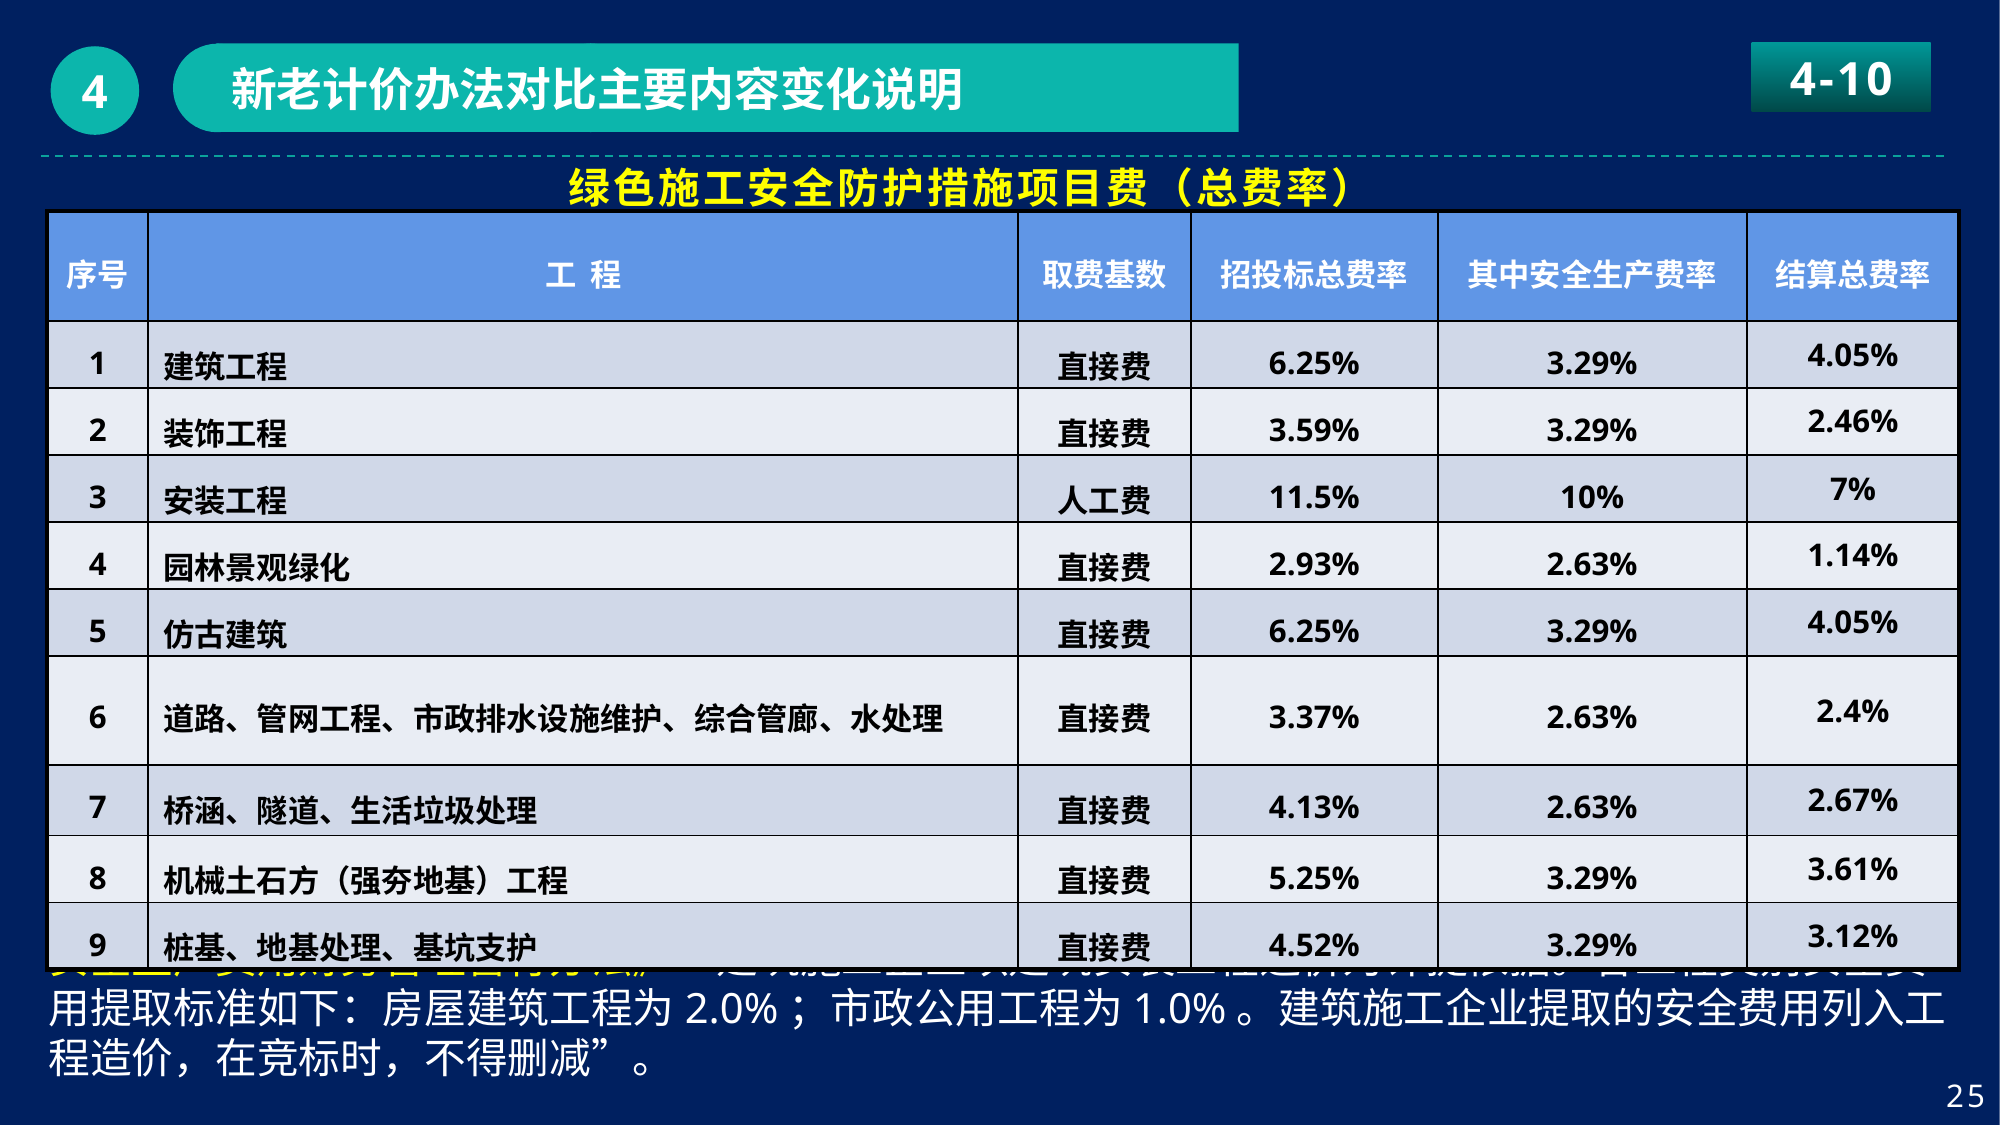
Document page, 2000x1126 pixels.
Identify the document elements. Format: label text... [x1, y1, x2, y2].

table_cell 机械土石方（强夯地基）工程 [149, 836, 1017, 902]
table_cell 2.63% [1439, 523, 1746, 588]
table_cell 3.29% [1439, 836, 1746, 902]
table_cell 直接费 [1019, 836, 1190, 902]
table_cell 2.67% [1748, 766, 1957, 835]
table_cell 9 [49, 903, 147, 967]
table_cell 2.46% [1748, 389, 1957, 454]
table_cell 4.05% [1748, 322, 1957, 387]
table_cell 建筑工程 [149, 322, 1017, 387]
table_cell 直接费 [1019, 590, 1190, 655]
table_header 取费基数 [1019, 213, 1190, 320]
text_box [40, 43, 1950, 157]
table_cell 1 [49, 322, 147, 387]
table_cell 3.59% [1192, 389, 1437, 454]
text_box 绿色施工安全防护措施项目费（总费率） [554, 157, 1388, 209]
table_cell 3 [49, 456, 147, 521]
table_cell 直接费 [1019, 903, 1190, 967]
table_cell 11.5% [1192, 456, 1437, 521]
table_cell 3.12% [1748, 903, 1957, 967]
table_cell 2.93% [1192, 523, 1437, 588]
table_cell 6 [49, 657, 147, 764]
table_cell 6.25% [1192, 322, 1437, 387]
table_cell 1.14% [1748, 523, 1957, 588]
table_cell 安装工程 [149, 456, 1017, 521]
table_cell 2.63% [1439, 657, 1746, 764]
table_header 结算总费率 [1748, 213, 1957, 320]
table_cell 3.29% [1439, 903, 1746, 967]
table_cell 4.52% [1192, 903, 1437, 967]
table_cell 2 [49, 389, 147, 454]
table_cell 桥涵、隧道、生活垃圾处理 [149, 766, 1017, 835]
table_cell 5.25% [1192, 836, 1437, 902]
table_cell 3.61% [1748, 836, 1957, 902]
table_cell 装饰工程 [149, 389, 1017, 454]
table_cell 10% [1439, 456, 1746, 521]
table_header 序号 [49, 213, 147, 320]
table_cell 人工费 [1019, 456, 1190, 521]
table_cell 4.05% [1748, 590, 1957, 655]
table_cell 直接费 [1019, 523, 1190, 588]
table_cell 道路、管网工程、市政排水设施维护、综合管廊、水处理 [149, 657, 1017, 764]
table_cell 7% [1748, 456, 1957, 521]
table_cell 3.29% [1439, 322, 1746, 387]
table_header 工 程 [149, 213, 1017, 320]
table_cell 5 [49, 590, 147, 655]
table_cell 3.37% [1192, 657, 1437, 764]
table_header 招投标总费率 [1192, 213, 1437, 320]
table_cell 直接费 [1019, 389, 1190, 454]
text_box 注：直接费（不含设备及单株3万以上的苗木）。财政部、国家安全生产监督管理总局《高危行业企业安全生产费用财务管理暂行办法》“建筑施工企业以建筑安装工程造价为计提依据。各工程类别安全费用提取标准如下：房屋建筑工程为2.0%；市政公用工程为1.0%。建筑施工企业提取的安全费用列入工程造价，在竞标时，不得删减”。 [34, 874, 1976, 1089]
table_cell 8 [49, 836, 147, 902]
table_cell 直接费 [1019, 657, 1190, 764]
table_cell 2.63% [1439, 766, 1746, 835]
table_cell 2.4% [1748, 657, 1957, 764]
table_cell 4 [49, 523, 147, 588]
table_cell 4.13% [1192, 766, 1437, 835]
table_cell 园林景观绿化 [149, 523, 1017, 588]
table_cell 直接费 [1019, 766, 1190, 835]
table_cell 6.25% [1192, 590, 1437, 655]
table_cell 桩基、地基处理、基坑支护 [149, 903, 1017, 967]
table_cell 直接费 [1019, 322, 1190, 387]
table_header 其中安全生产费率 [1439, 213, 1746, 320]
table_cell 3.29% [1439, 590, 1746, 655]
table_cell 7 [49, 766, 147, 835]
table_cell 仿古建筑 [149, 590, 1017, 655]
text_box 25 [1905, 1065, 2000, 1126]
table_cell 3.29% [1439, 389, 1746, 454]
